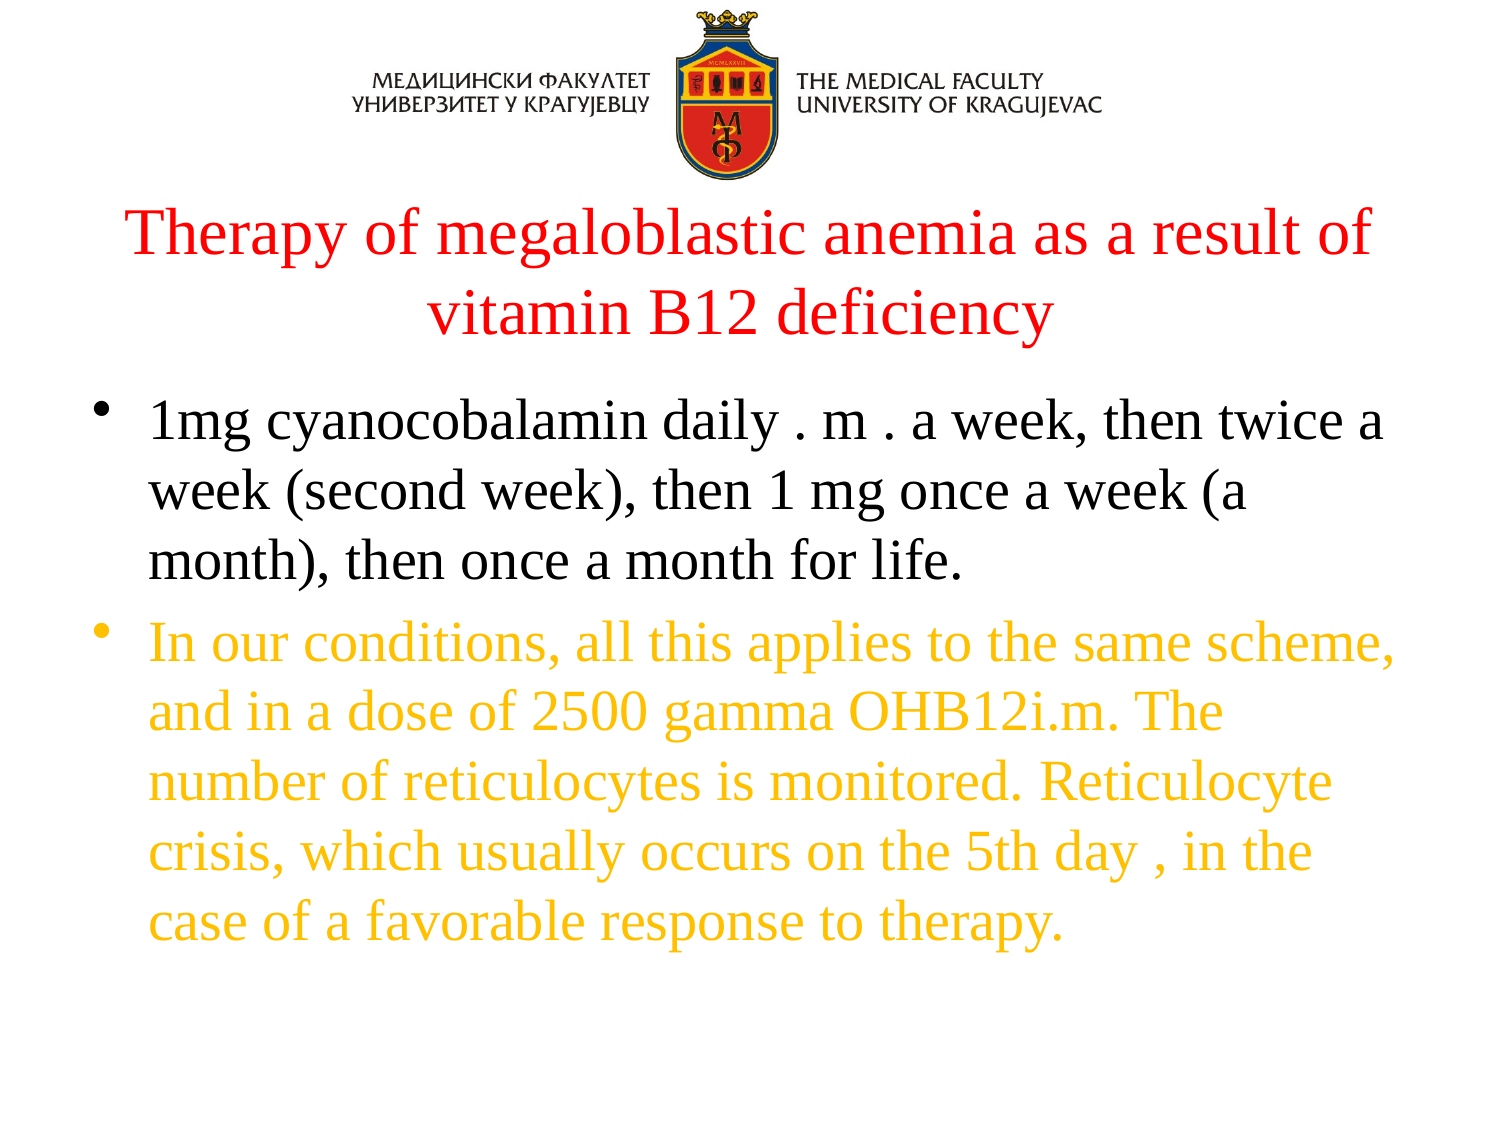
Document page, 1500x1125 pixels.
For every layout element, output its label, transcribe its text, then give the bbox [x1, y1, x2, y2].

list 1mg cyanocobalamin daily . m . a week, then twice a week (second week), then 1 mg once a week (a month), then once a month for life. In our conditions, all this applies to the same scheme, and in a dose of 2500 gamma OHB12i.m. The number of reticulocytes is monitored. Reticulocyte crisis, which usually occurs on the 5th day , in the case of a favorable response to therapy. [76, 373, 1427, 1125]
picture [328, 0, 1125, 174]
title Therapy of megaloblastic anemia as a result of vitamin B12 deficiency [75, 174, 1425, 362]
